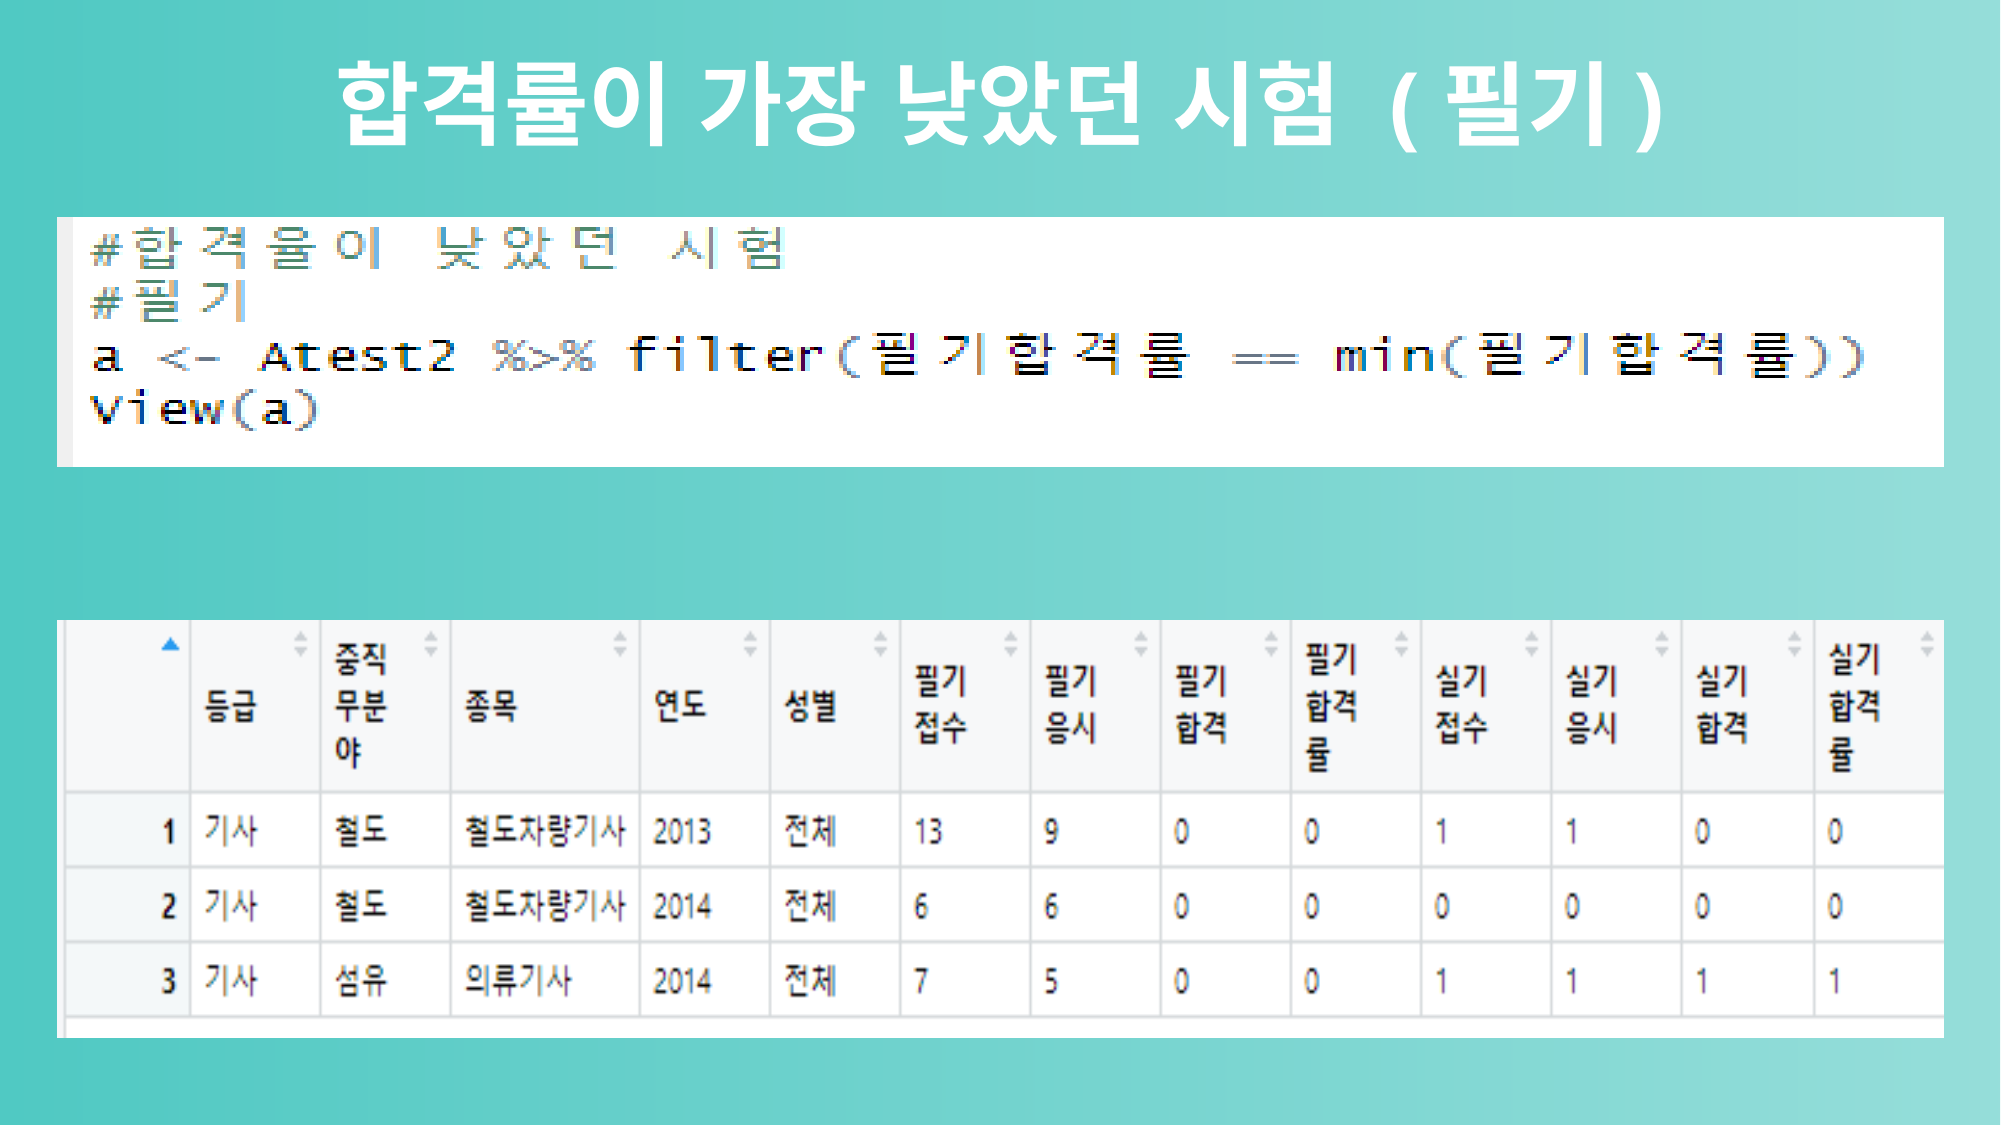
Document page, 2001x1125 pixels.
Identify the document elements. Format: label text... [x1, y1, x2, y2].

text_box 합격률이 가장 낮았던 시험 (필기) [0, 0, 2000, 218]
picture [0, 0, 2001, 1125]
